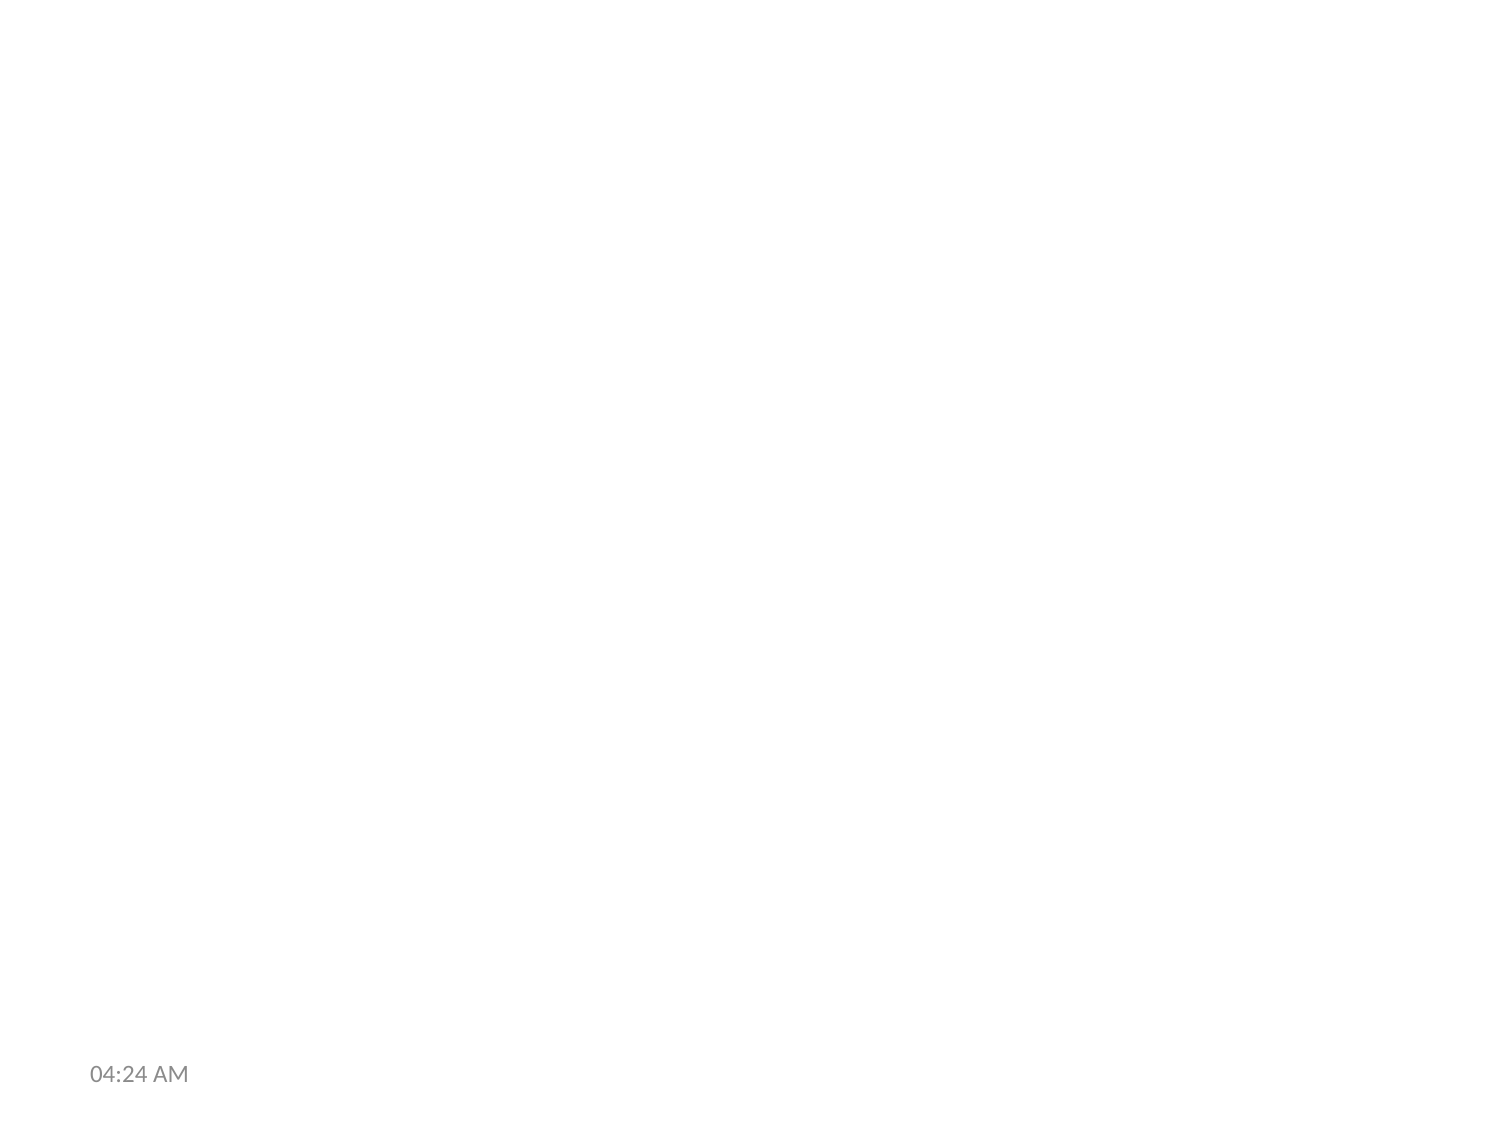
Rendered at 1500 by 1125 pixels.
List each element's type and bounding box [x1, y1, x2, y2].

slide_number [75, 1042, 425, 1103]
